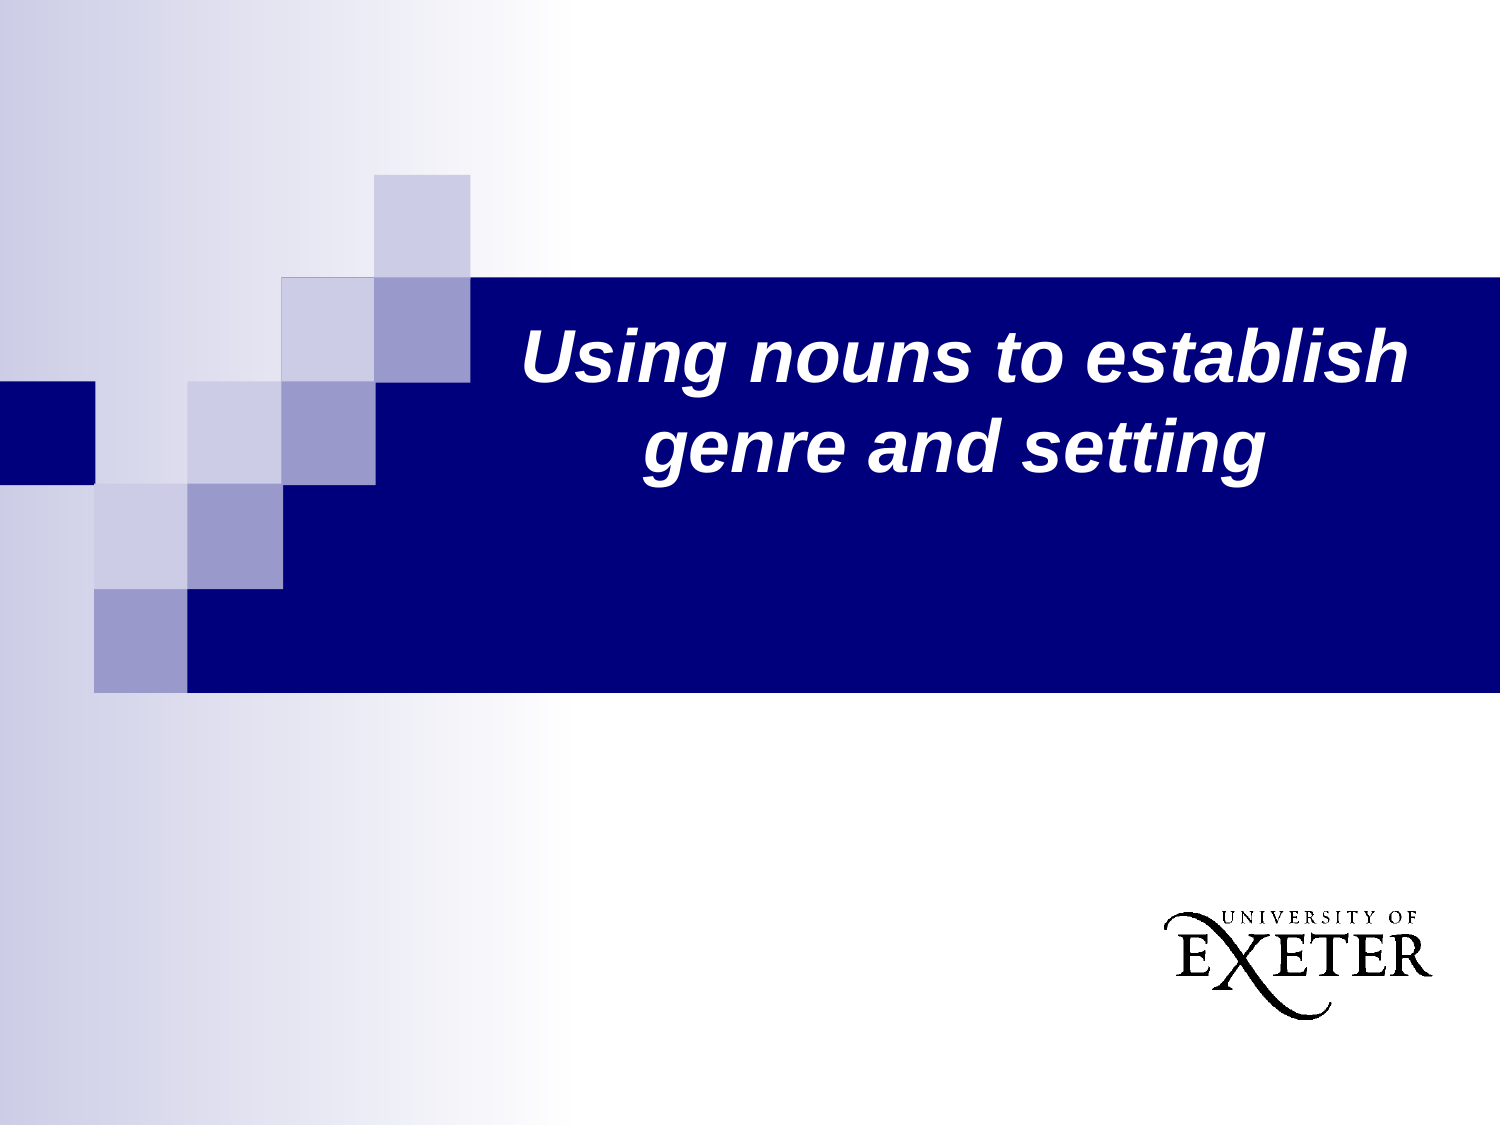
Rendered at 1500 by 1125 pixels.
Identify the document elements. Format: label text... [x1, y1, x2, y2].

picture [1160, 908, 1434, 1022]
text_box Using nouns to establish genre and setting [478, 299, 1454, 495]
